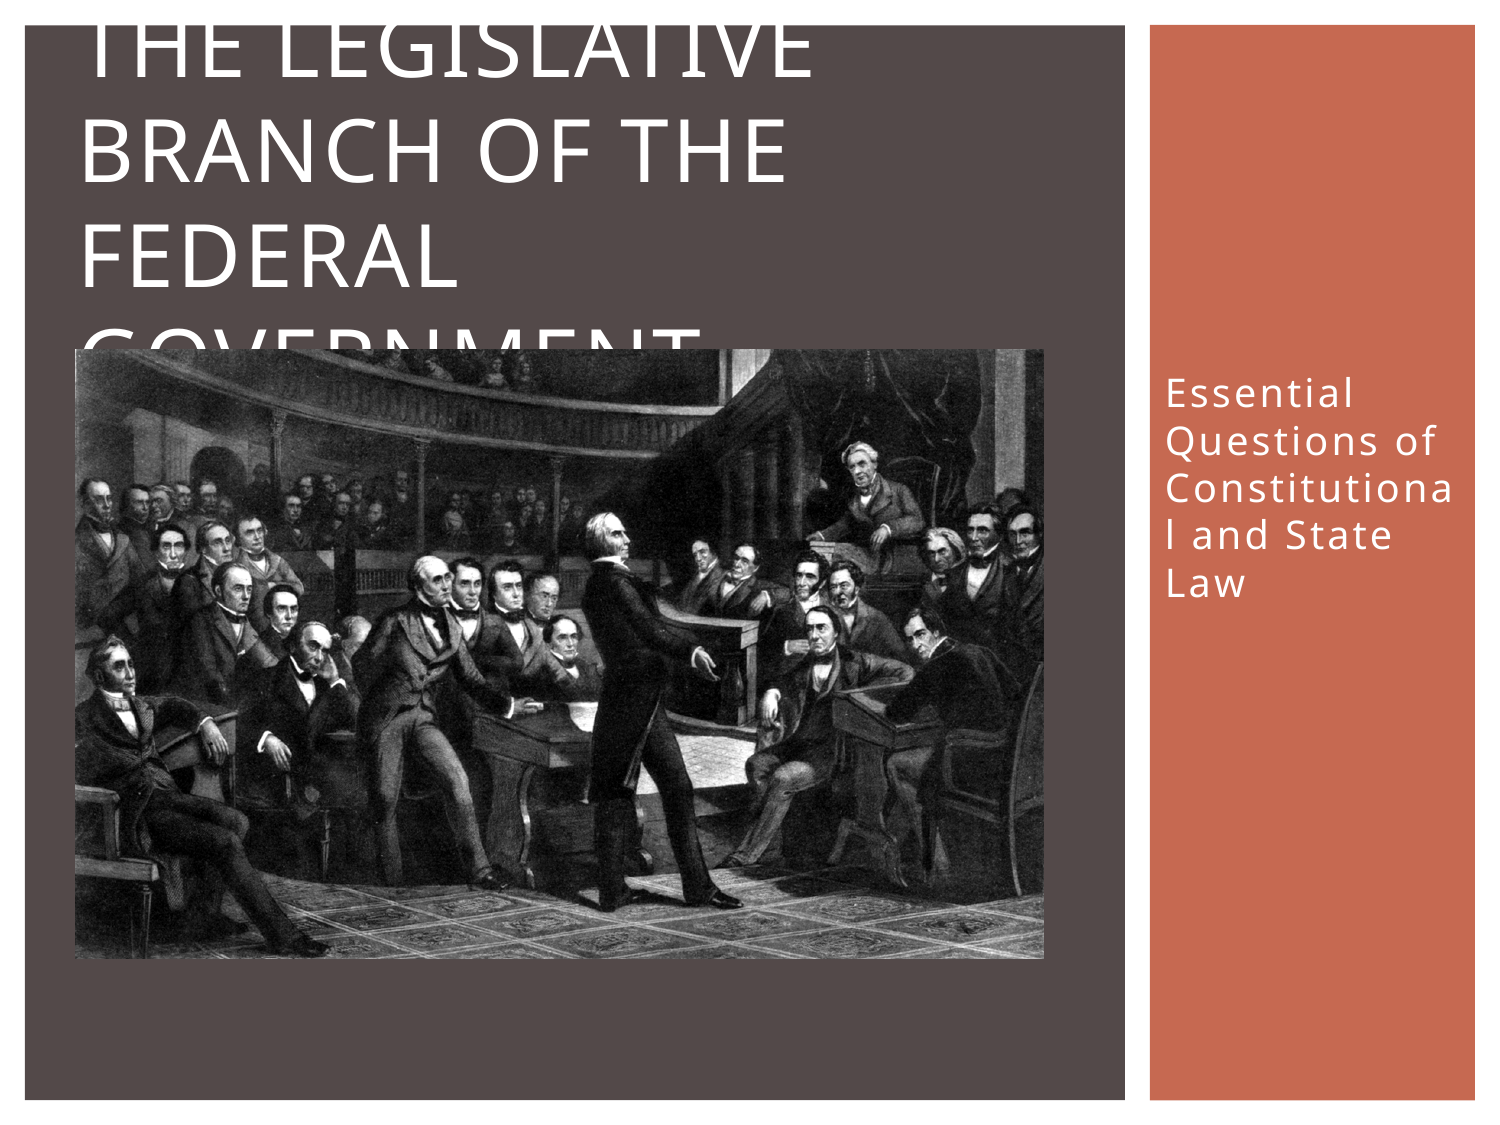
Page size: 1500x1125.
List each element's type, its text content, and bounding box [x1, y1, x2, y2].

title The Legislative Branch of the federal government [62, 50, 1100, 350]
subtitle Essential Questions of Constitutional and State Law [1149, 336, 1475, 637]
picture [74, 349, 1045, 960]
